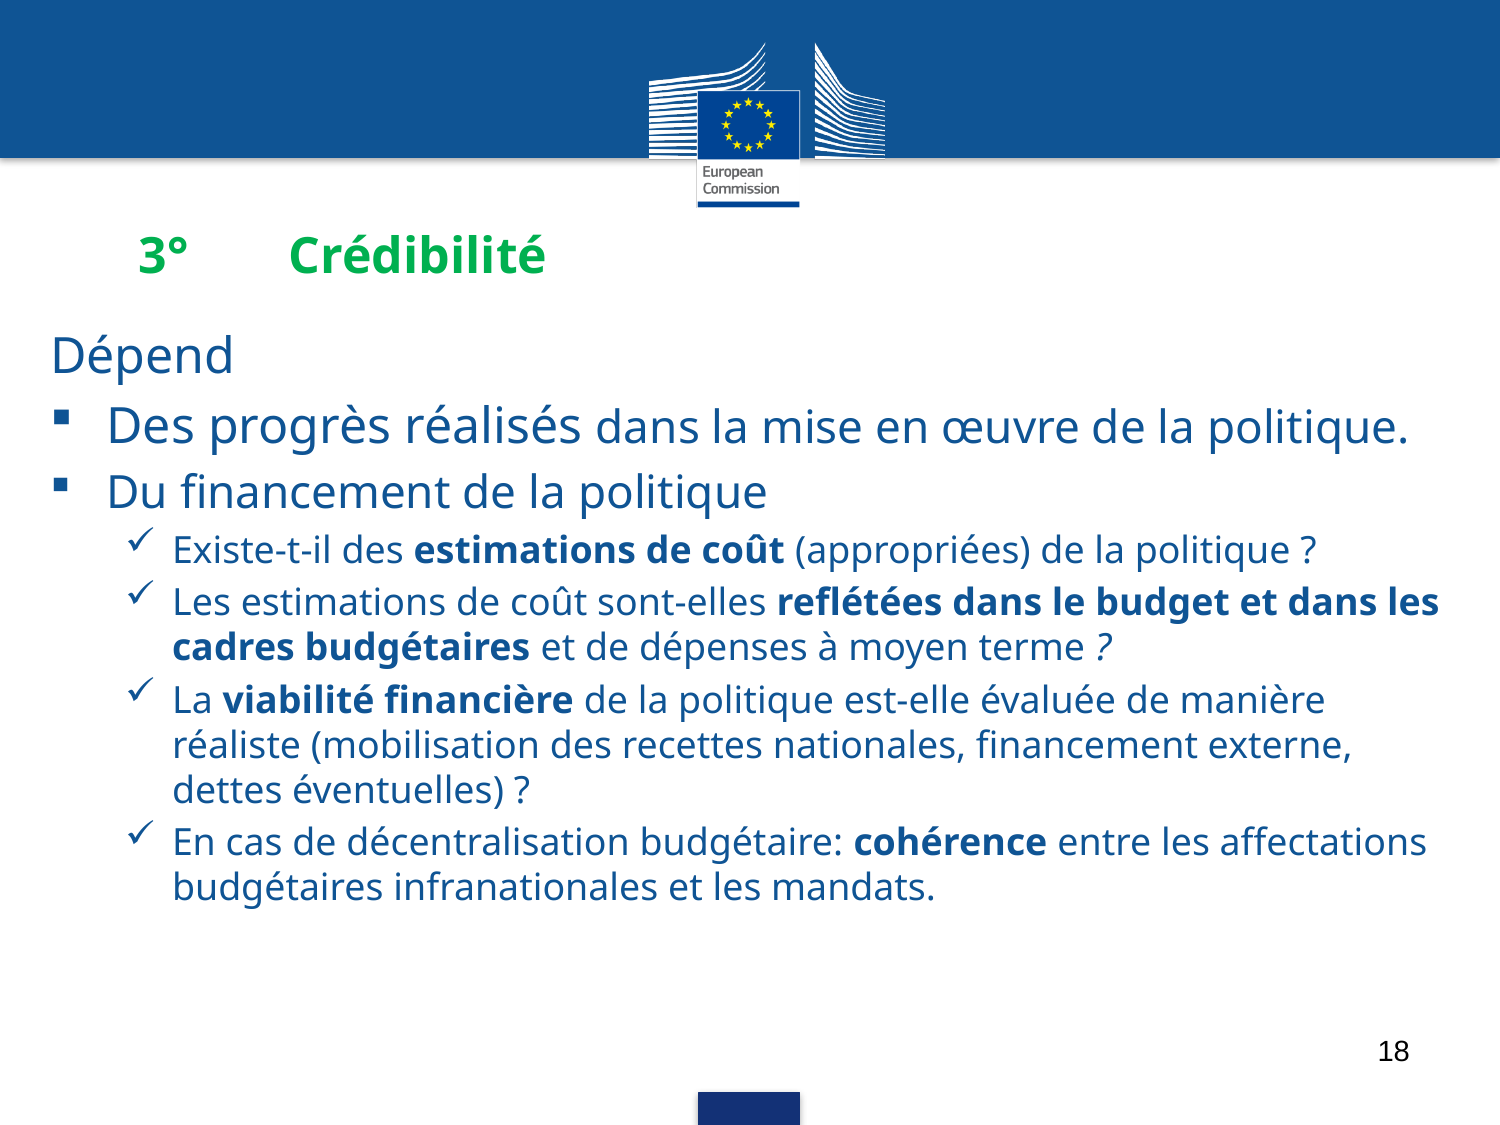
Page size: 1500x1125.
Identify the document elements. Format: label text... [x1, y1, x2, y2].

list Dépend Des progrès réalisés dans la mise en œuvre de la politique. Du financement de la politique Existe-t-il des estimations de coût (appropriées) de la politique ? Les estimations de coût sont-elles reflétées dans le budget et dans les cadres budgétaires et de dépenses à moyen terme ? La viabilité financière de la politique est-elle évaluée de manière réaliste (mobilisation des recettes nationales, financement externe, dettes éventuelles) ? En cas de décentralisation budgétaire: cohérence entre les affectations budgétaires infranationales et les mandats. [34, 316, 1465, 1095]
slide_number 18 [1074, 1024, 1426, 1103]
picture [649, 42, 885, 187]
title 3° Crédibilité [64, 187, 1416, 316]
